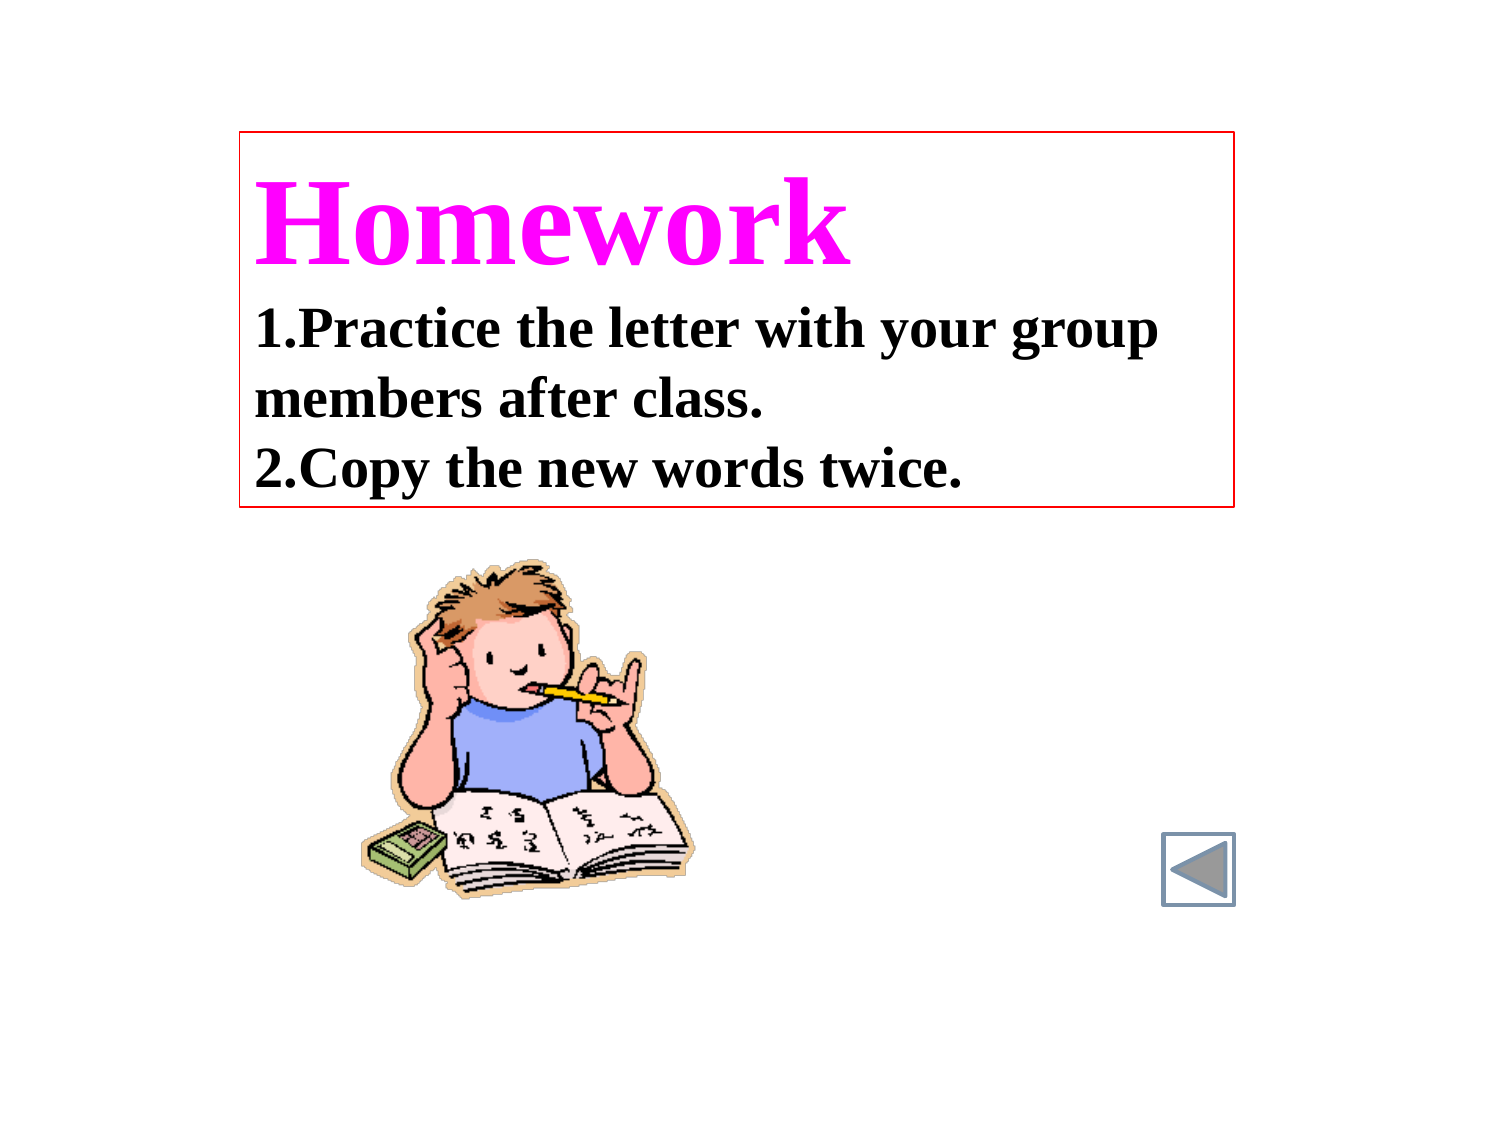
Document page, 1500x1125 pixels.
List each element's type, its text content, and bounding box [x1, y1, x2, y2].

text_box Homework 1.Practice the letter with your group members after class. 2.Copy the new words twice. [239, 132, 1235, 507]
picture [360, 554, 701, 904]
text_box [1161, 832, 1236, 907]
